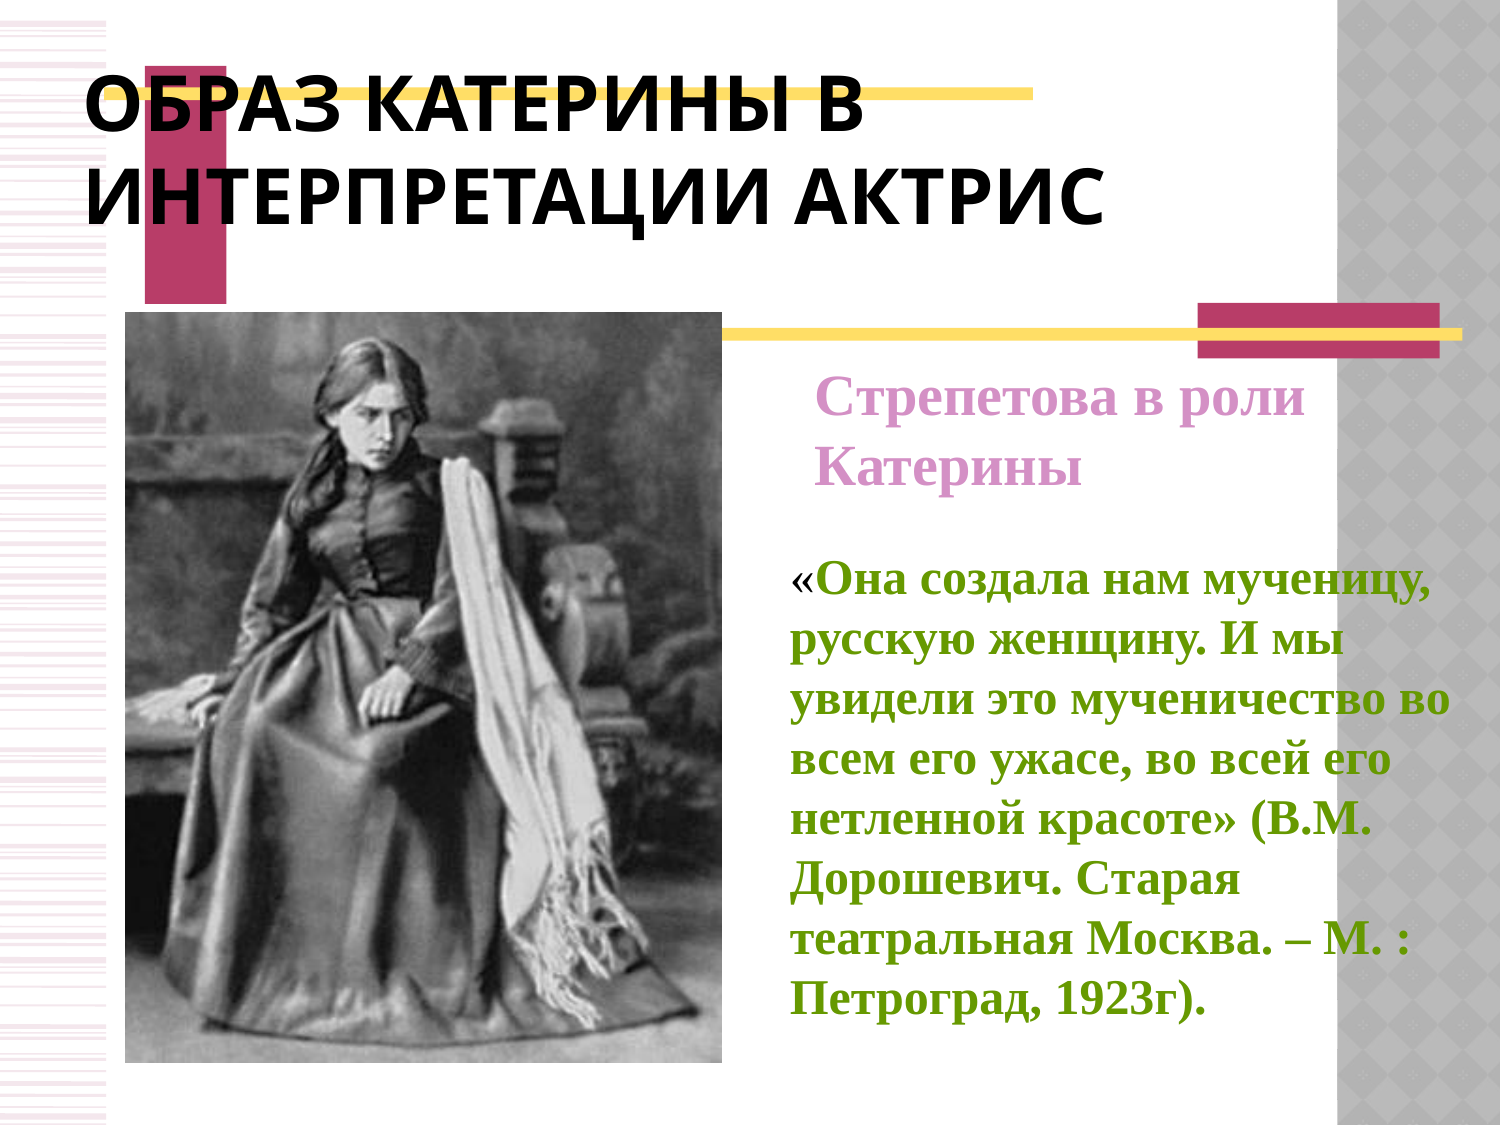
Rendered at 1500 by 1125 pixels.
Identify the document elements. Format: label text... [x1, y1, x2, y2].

text_box «Она создала нам мученицу, русскую женщину. И мы увидели это мученичество во всем его ужасе, во всей его нетленной красоте» (В.М. Дорошевич. Старая театральная Москва. – М. : Петроград, 1923г). [774, 537, 1475, 1033]
title Образ Катерины в интерпретации актрис [75, 52, 1263, 240]
picture [124, 312, 722, 1063]
text_box Стрепетова в роли Катерины [799, 349, 1400, 505]
